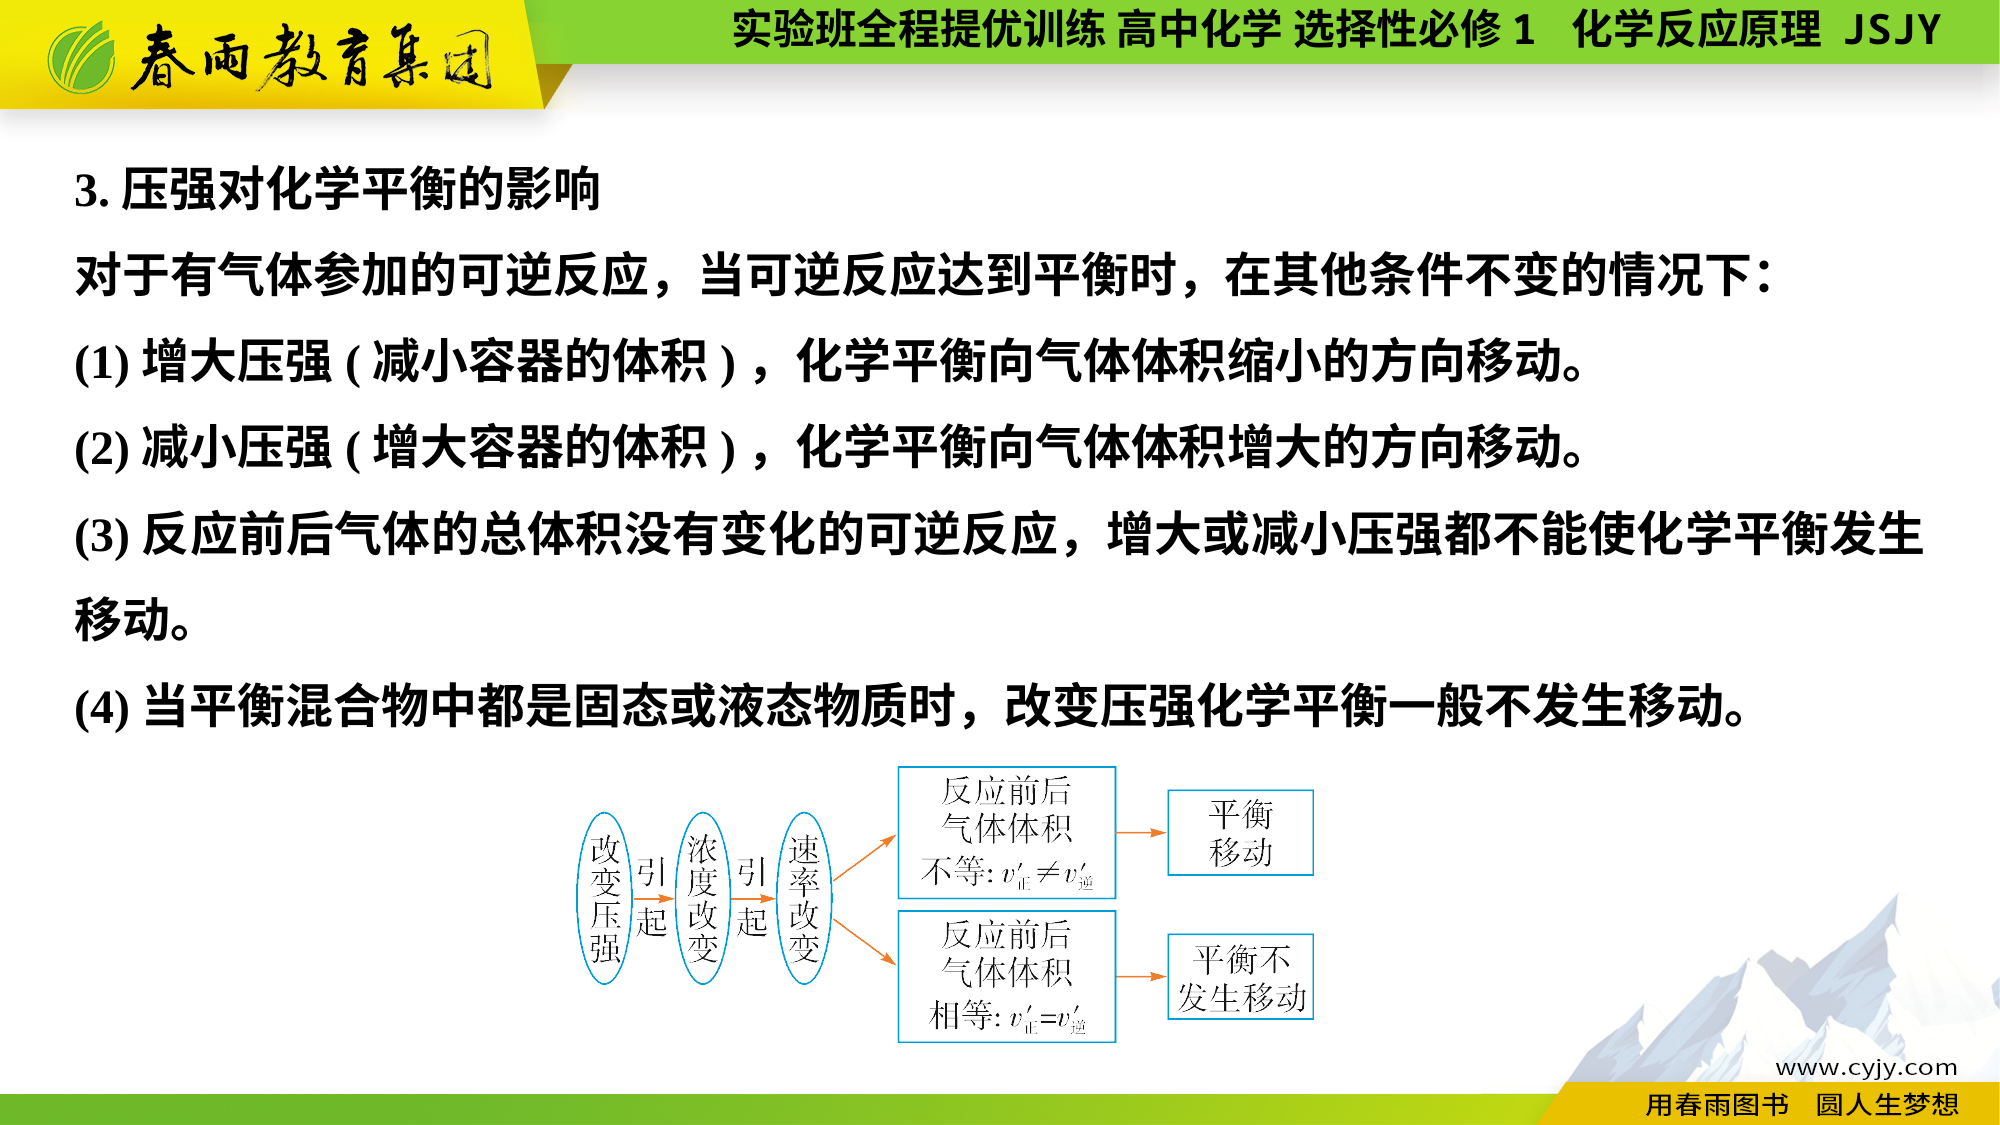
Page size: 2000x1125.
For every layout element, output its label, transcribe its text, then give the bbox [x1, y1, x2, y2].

picture [0, 0, 2000, 1125]
list 3.压强对化学平衡的影响 对于有气体参加的可逆反应，当可逆反应达到平衡时，在其他条件不变的情况下： (1)增大压强(减小容器的体积)，化学平衡向气体体积缩小的方向移动。 (2)减小压强(增大容器的体积)，化学平衡向气体体积增大的方向移动。 (3)反应前后气体的总体积没有变化的可逆反应，增大或减小压强都不能使化学平衡发生移动。 (4)当平衡混合物中都是固态或液态物质时，改变压强化学平衡一般不发生移动。 [59, 122, 1944, 748]
